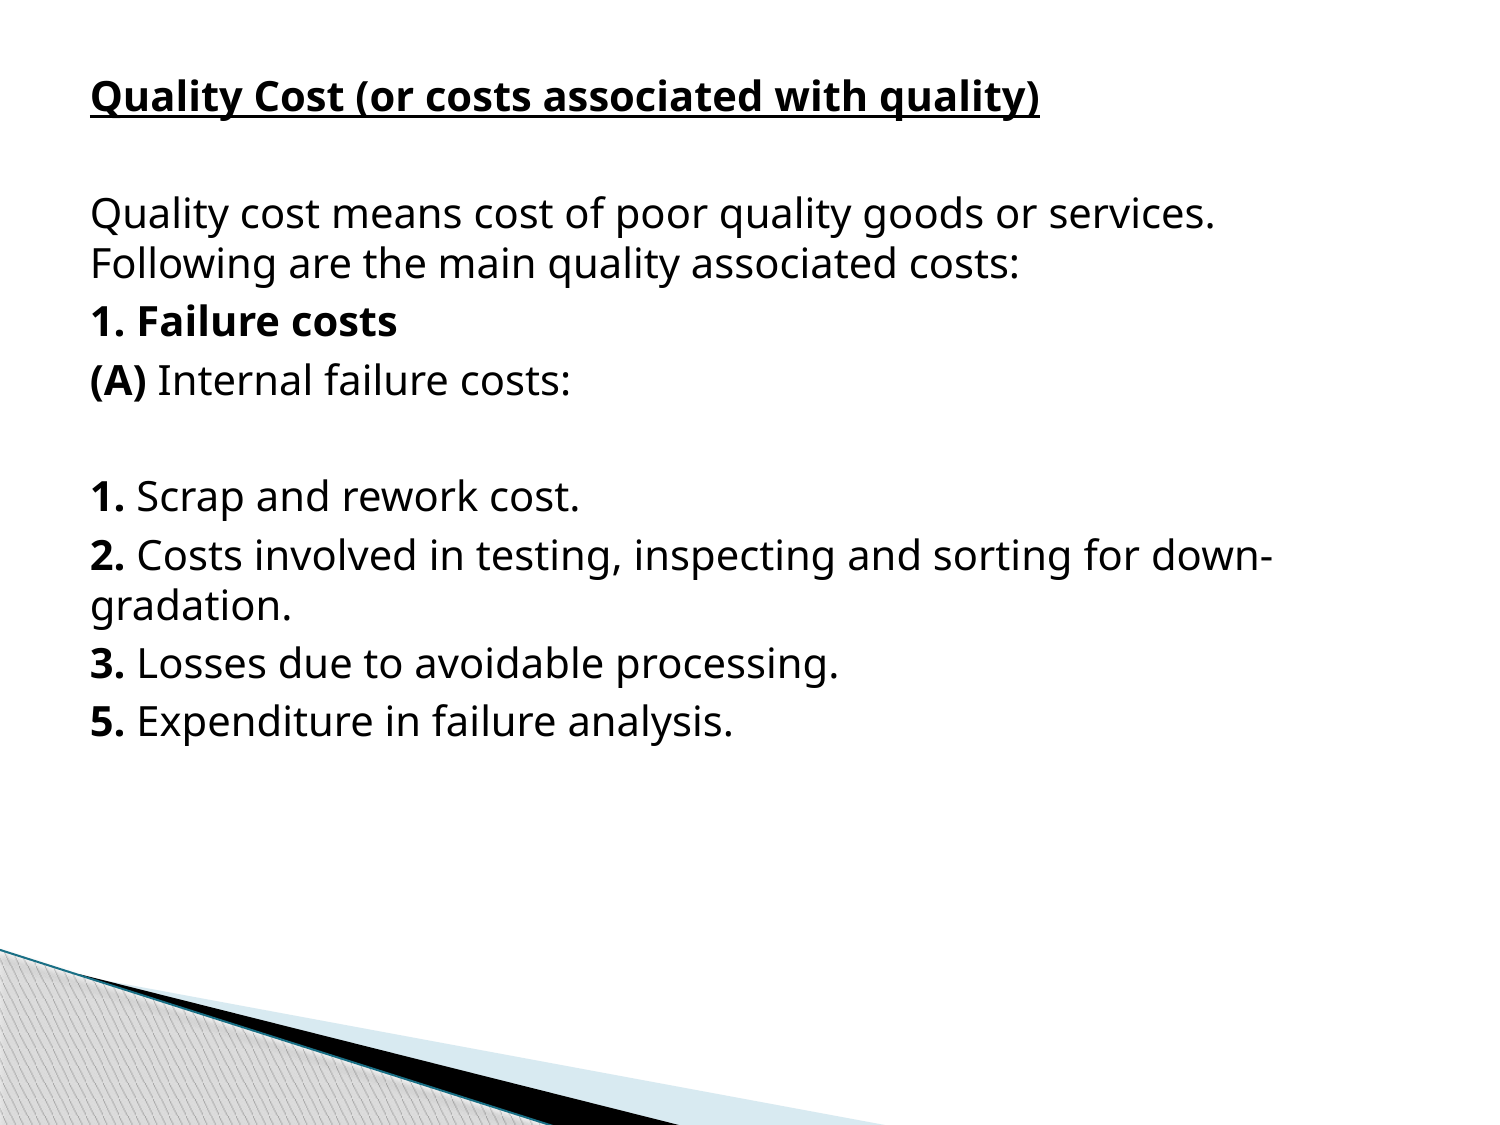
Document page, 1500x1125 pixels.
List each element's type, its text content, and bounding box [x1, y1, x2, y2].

list Quality Cost (or costs associated with quality) Quality cost means cost of poor quality goods or services. Following are the main quality associated costs: 1. Failure costs (A) Internal failure costs: 1. Scrap and rework cost. 2. Costs involved in testing, inspecting and sorting for down- gradation. 3. Losses due to avoidable processing. 5. Expenditure in failure analysis. [75, 62, 1425, 1005]
